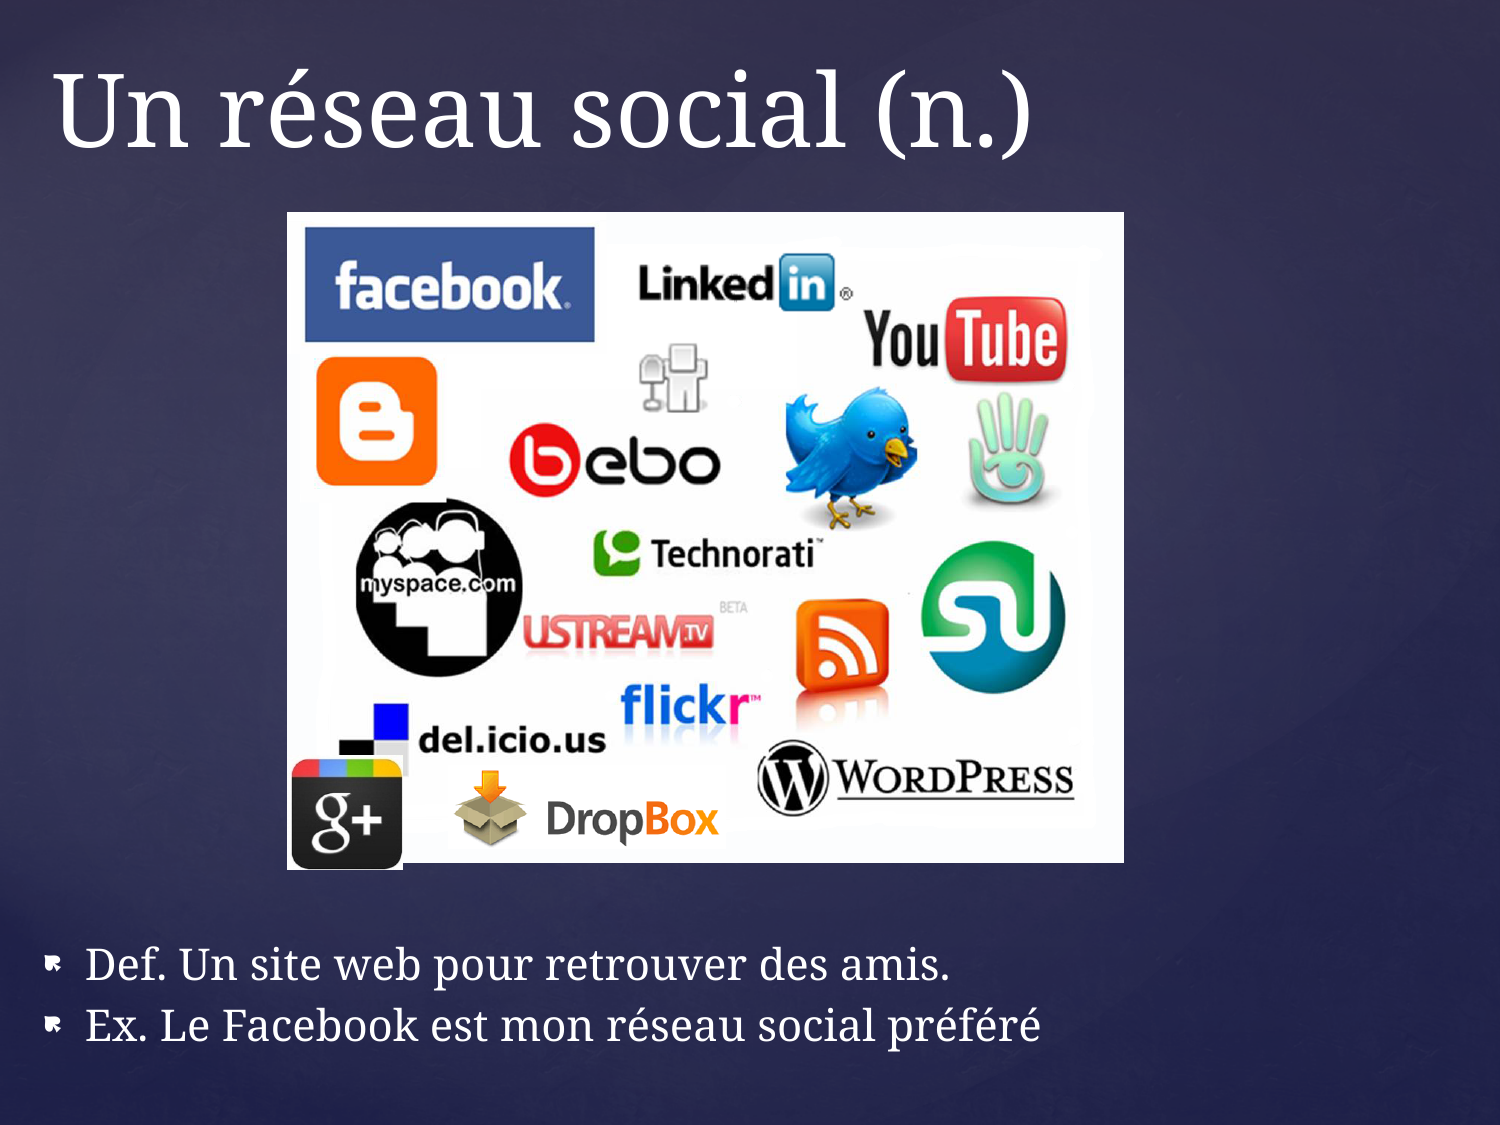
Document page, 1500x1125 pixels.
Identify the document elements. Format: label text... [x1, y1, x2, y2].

list Def. Un site web pour retrouver des amis. Ex. Le Facebook est mon réseau social préféré [24, 900, 1400, 1088]
title Un réseau social (n.) [37, 24, 1275, 175]
picture [286, 211, 1124, 871]
